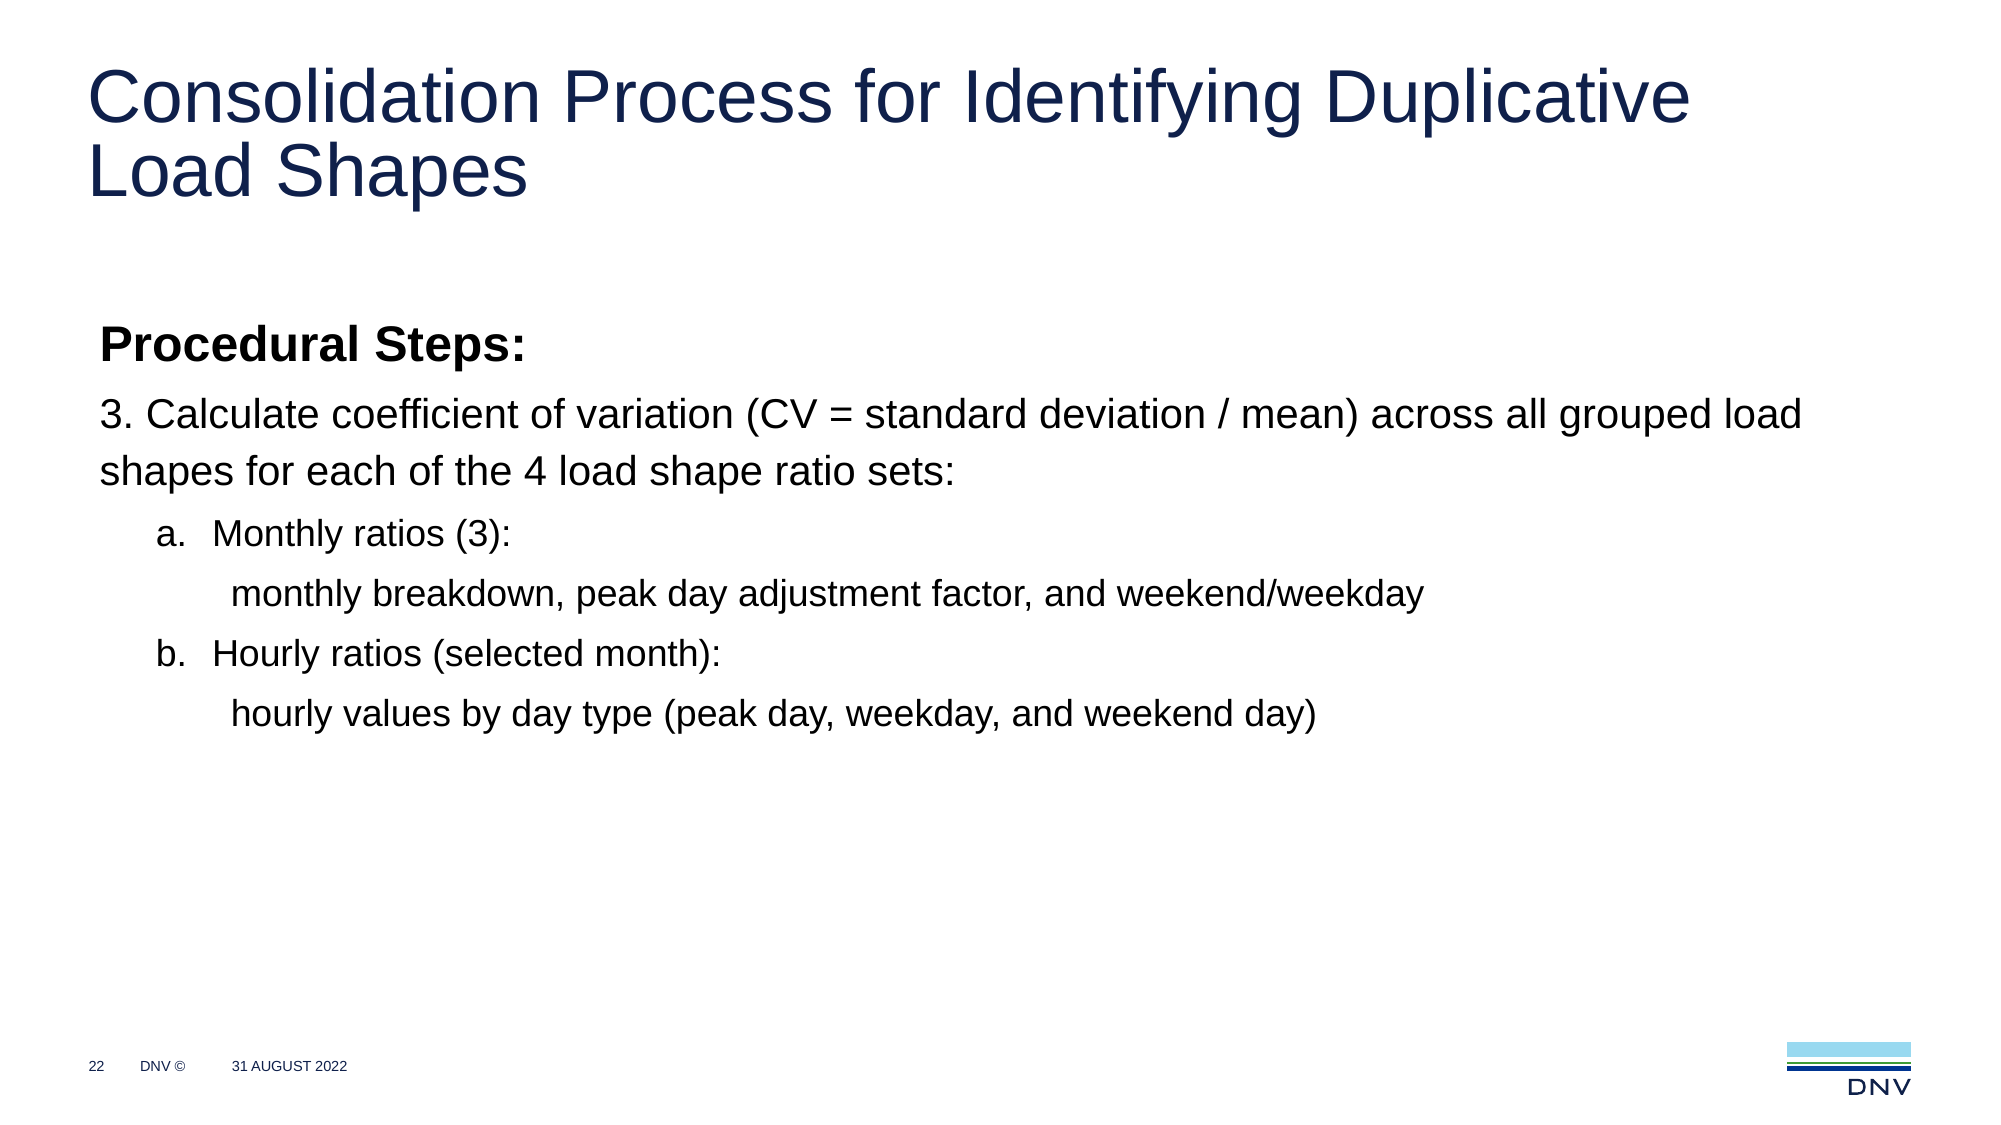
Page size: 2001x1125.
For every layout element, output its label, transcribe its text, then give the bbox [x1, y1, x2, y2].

text_box Procedural Steps: 3. Calculate coefficient of variation (CV = standard deviation / mean) across all grouped load shapes for each of the 4 load shape ratio sets: Monthly ratios (3): monthly breakdown, peak day adjustment factor, and weekend/weekday Hourly ratios (selected month): hourly values by day type (peak day, weekday, and weekend day) [99, 303, 1862, 794]
title Consolidation Process for Identifying Duplicative Load Shapes [87, 62, 1830, 233]
slide_number 22 [88, 1056, 133, 1082]
